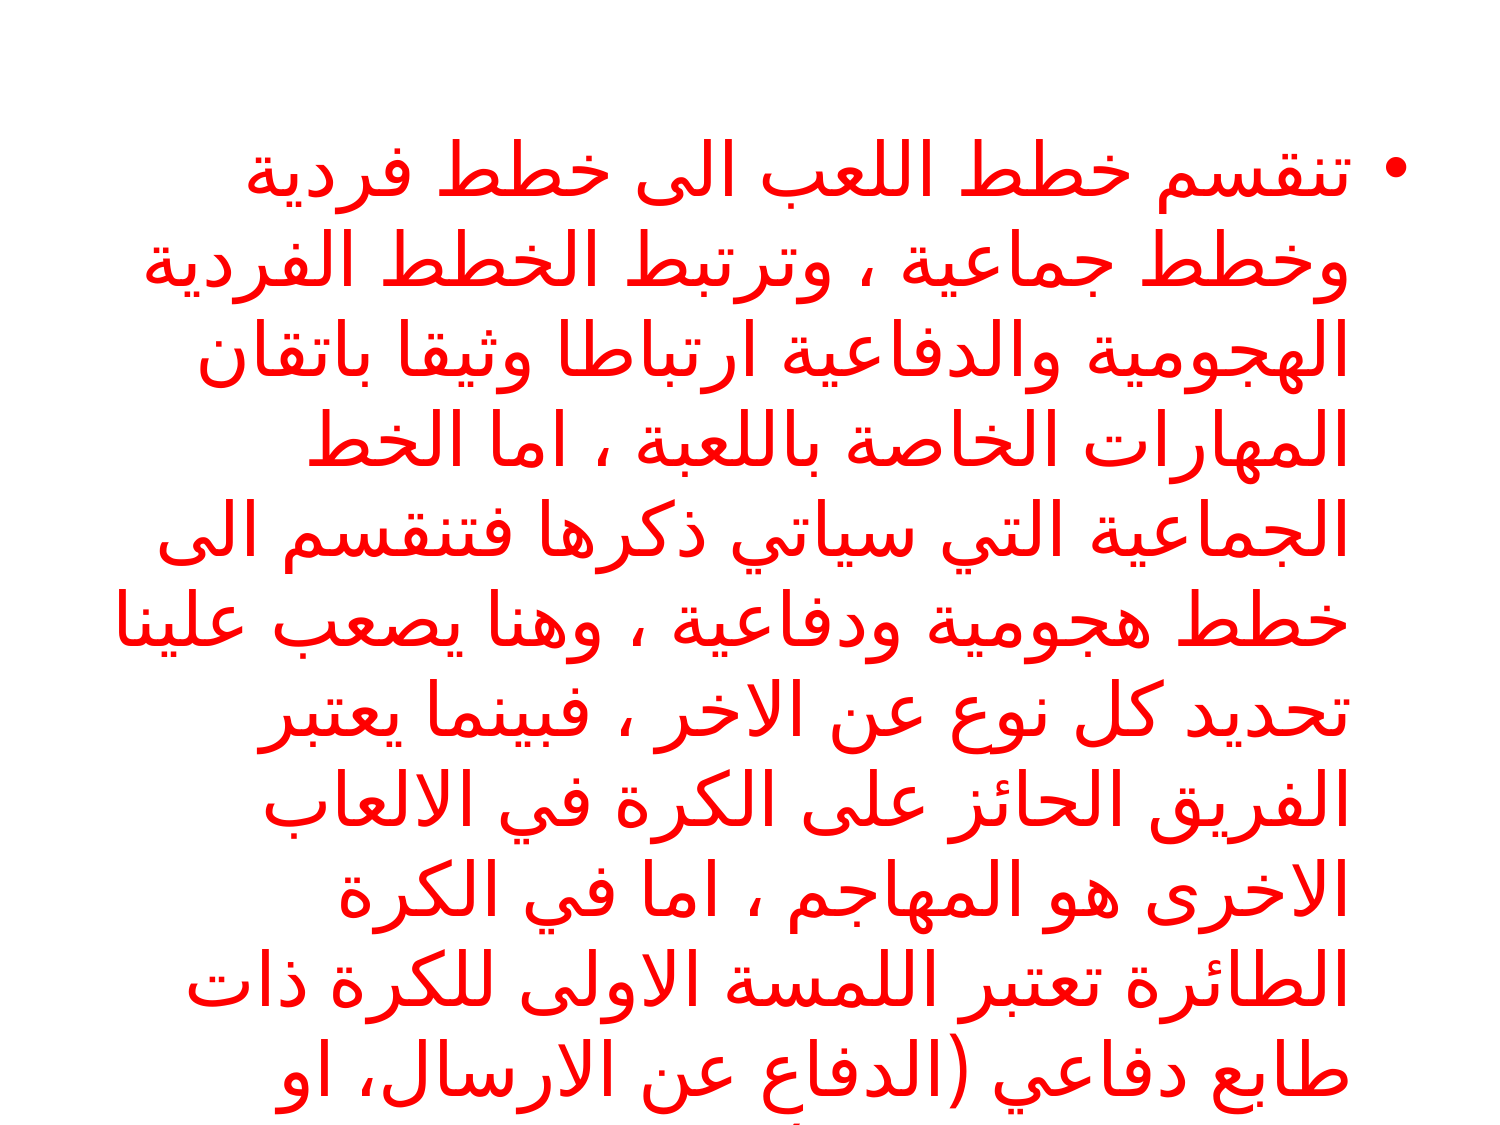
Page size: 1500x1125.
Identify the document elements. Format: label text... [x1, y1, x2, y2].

list تنقسم خطط اللعب الى خطط فردية وخطط جماعية ، وترتبط الخطط الفردية الهجومية والدفاعية ارتباطا وثيقا باتقان المهارات الخاصة باللعبة ، اما الخط الجماعية التي سياتي ذكرها فتنقسم الى خطط هجومية ودفاعية ، وهنا يصعب علينا تحديد كل نوع عن الاخر ، فبينما يعتبر الفريق الحائز على الكرة في الالعاب الاخرى هو المهاجم ، اما في الكرة الطائرة تعتبر اللمسة الاولى للكرة ذات طابع دفاعي (الدفاع عن الارسال، او الدفاع عن الملعب) اما اللمسة الثاني والثالثة فتكون غالبا ذات طابع هجومي . [75, 113, 1425, 1047]
